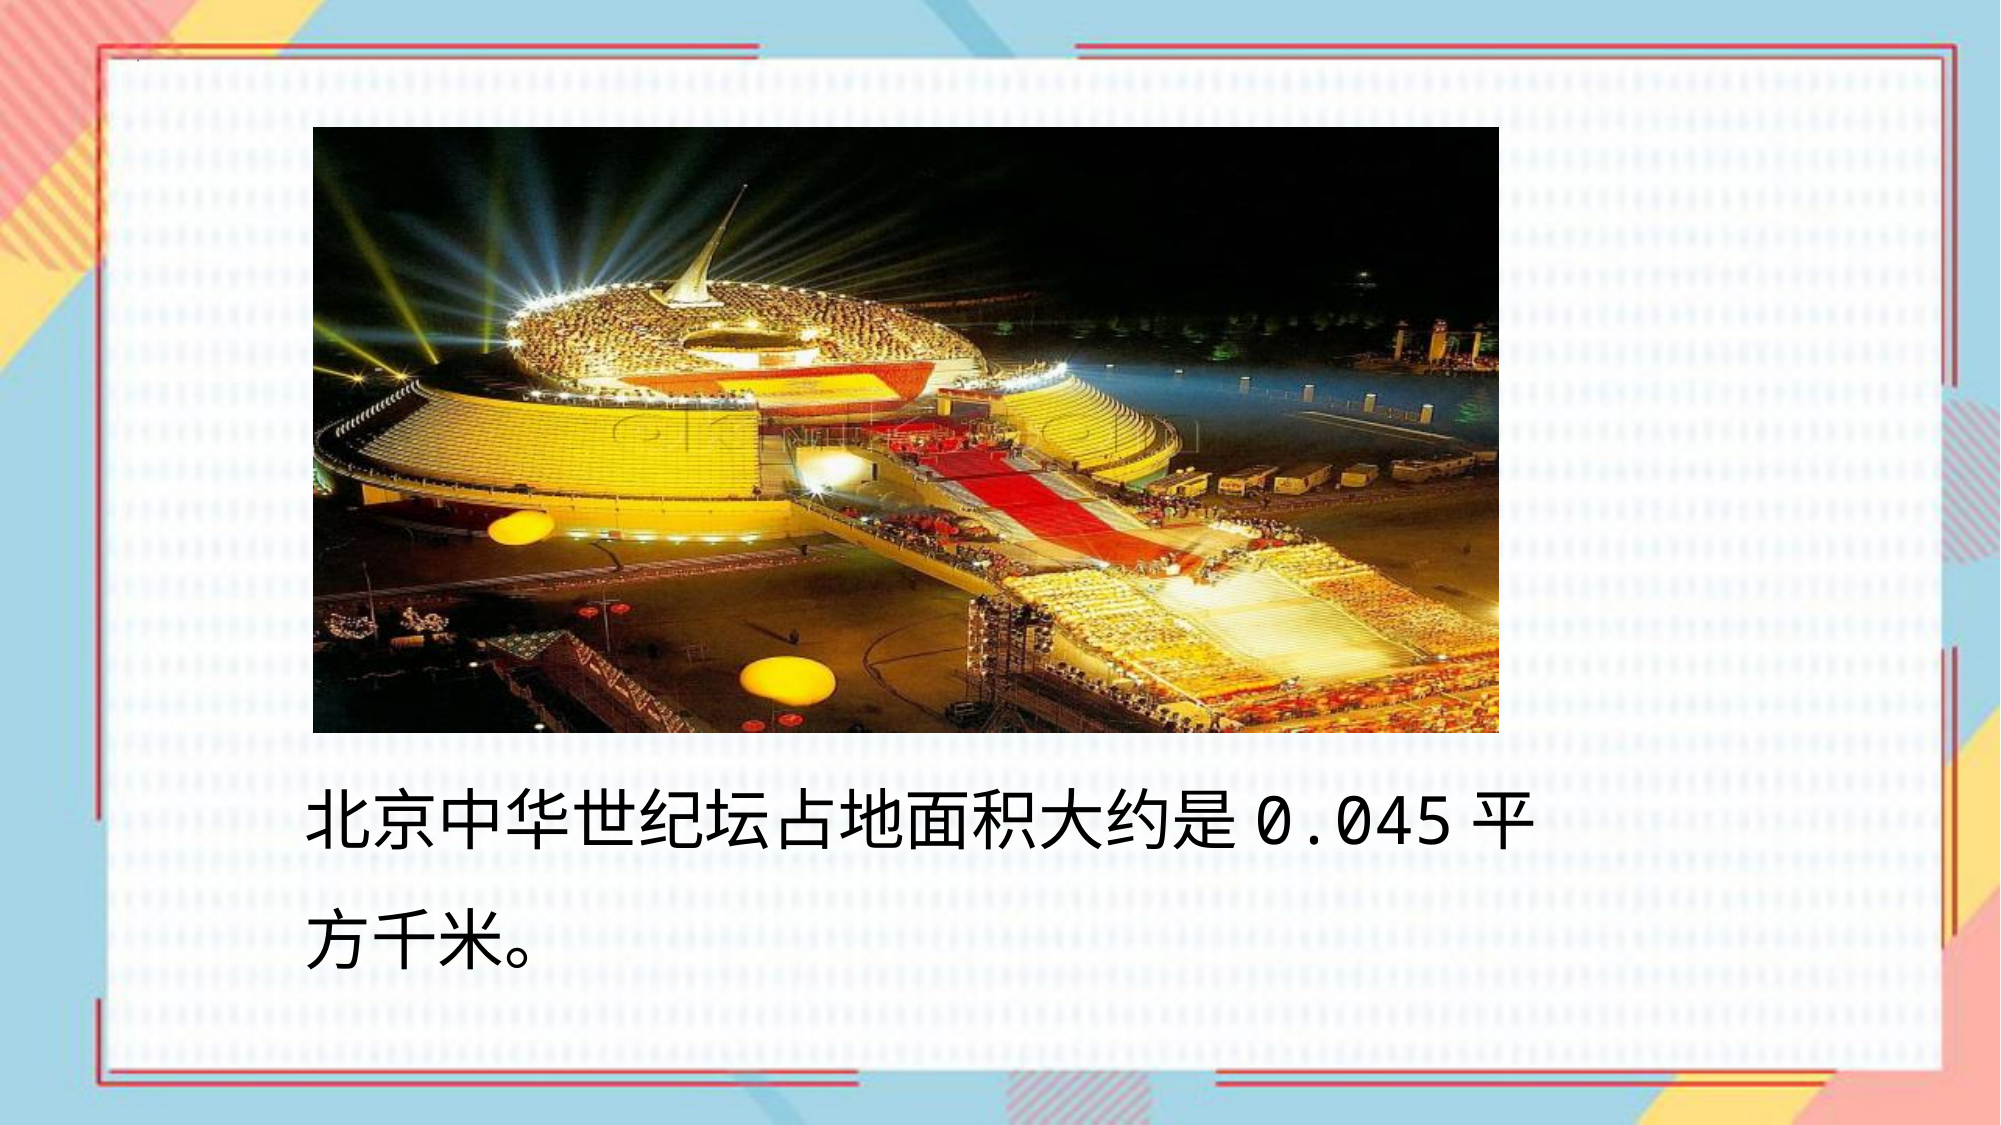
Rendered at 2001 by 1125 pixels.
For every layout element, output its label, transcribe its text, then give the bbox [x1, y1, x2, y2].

picture [0, 0, 2001, 1125]
text_box 北京中华世纪坛占地面积大约是0.045平方千米。 [289, 730, 1570, 985]
